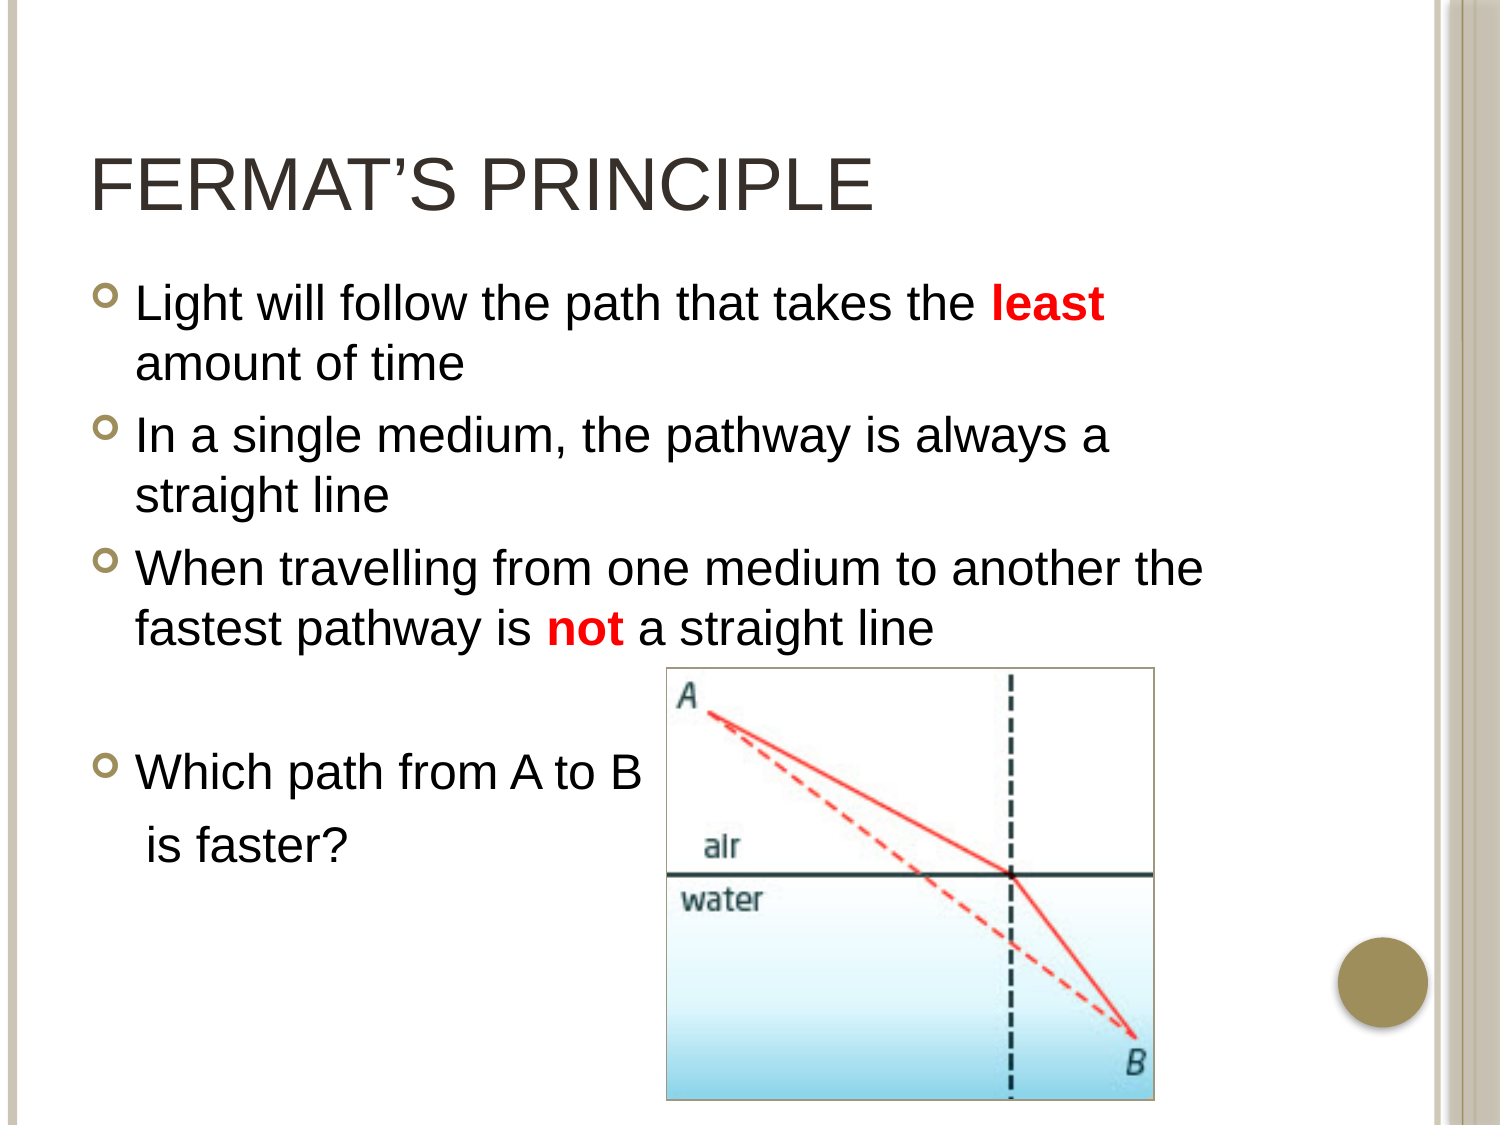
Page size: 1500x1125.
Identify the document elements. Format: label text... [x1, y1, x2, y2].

list Light will follow the path that takes the least amount of time In a single medium, the pathway is always a straight line When travelling from one medium to another the fastest pathway is not a straight line Which path from A to B is faster? [75, 262, 1300, 1062]
title Fermat’s Principle [75, 45, 1300, 233]
picture [666, 668, 1154, 1100]
